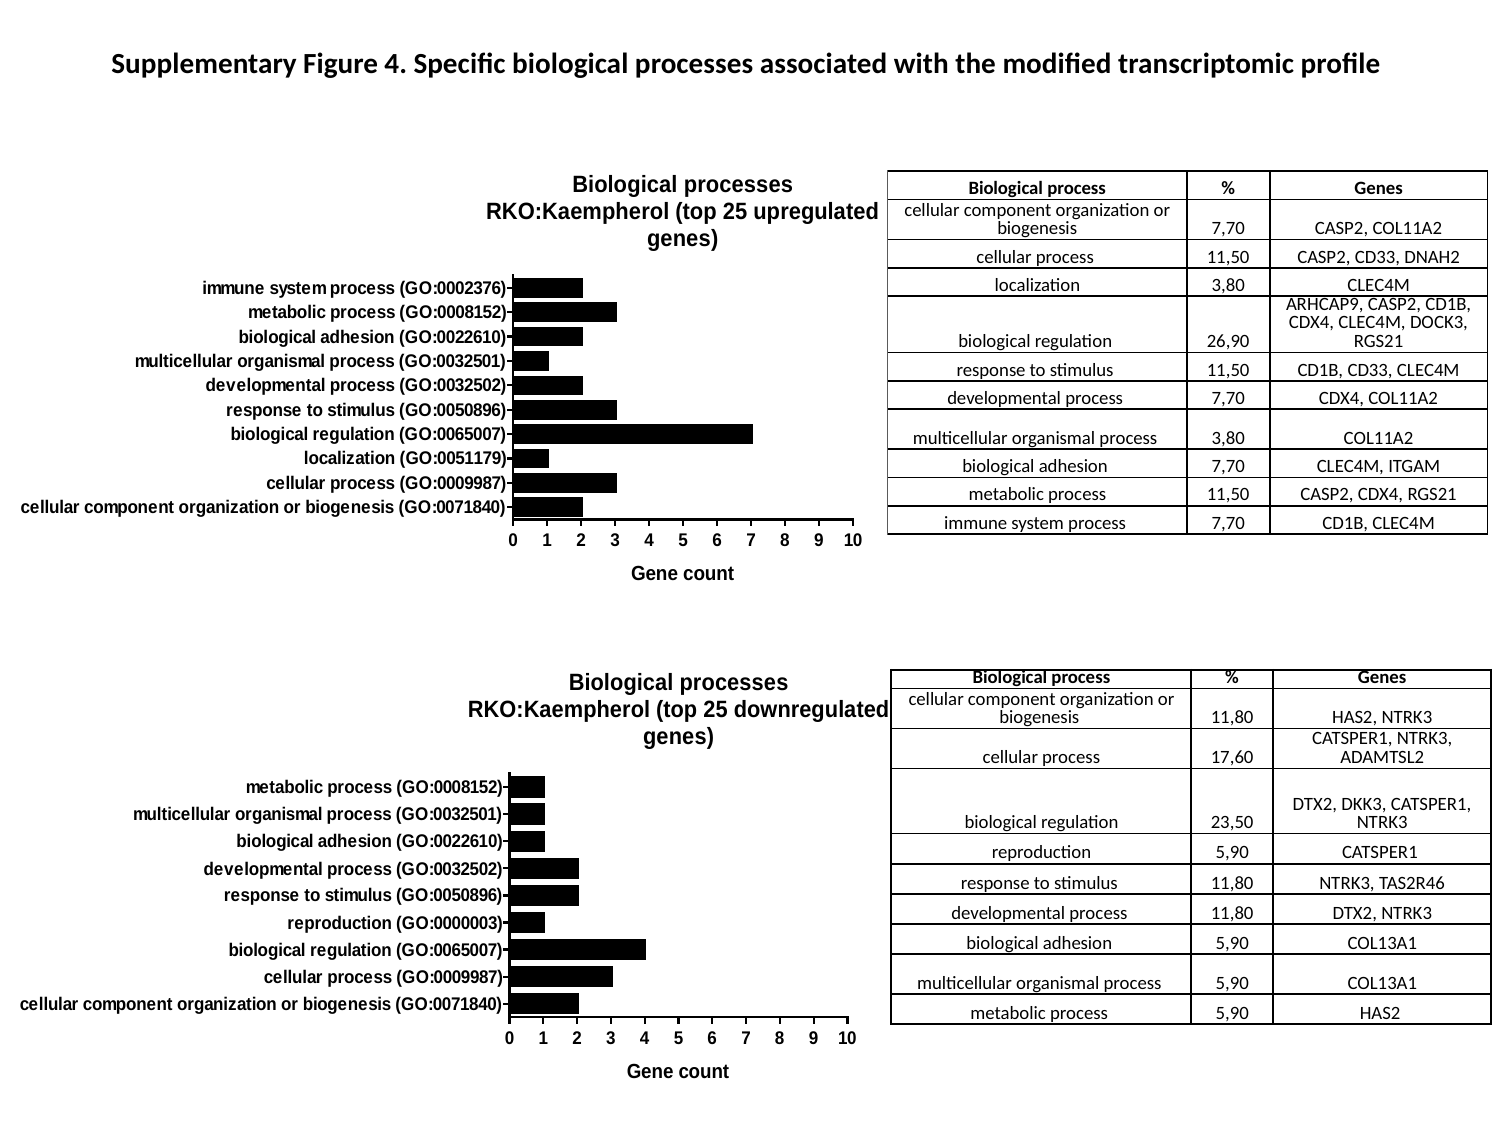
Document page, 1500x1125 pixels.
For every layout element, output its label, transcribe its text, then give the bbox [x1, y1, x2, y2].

table_cell 17,60 [1192, 729, 1272, 768]
table_cell developmental process [891, 382, 1186, 408]
table_cell response to stimulus [892, 865, 1190, 893]
table_cell 11,80 [1192, 895, 1272, 923]
table_cell biological regulation [892, 769, 1190, 833]
table_cell CDX4, COL11A2 [1271, 382, 1487, 408]
table_header Biological process [891, 172, 1186, 199]
table_cell HAS2, NTRK3 [1274, 689, 1490, 728]
table_cell CD1B, CD33, CLEC4M [1271, 353, 1487, 380]
picture [12, 165, 888, 592]
table_cell 7,70 [1188, 200, 1269, 239]
table_cell metabolic process [891, 478, 1186, 505]
table_cell ARHCAP9, CASP2, CD1B, CDX4, CLEC4M, DOCK3, RGS21 [1271, 297, 1487, 352]
table_cell CD1B, CLEC4M [1271, 507, 1487, 533]
table_cell reproduction [892, 834, 1190, 863]
table_cell immune system process [891, 507, 1186, 533]
picture [12, 656, 888, 1083]
table_cell 11,50 [1188, 353, 1269, 380]
table_cell biological adhesion [892, 925, 1190, 953]
table_cell 5,90 [1192, 834, 1272, 863]
table_cell 11,50 [1188, 478, 1269, 505]
table_cell CASP2, CDX4, RGS21 [1271, 478, 1487, 505]
table_cell developmental process [892, 895, 1190, 923]
table_cell multicellular organismal process [891, 410, 1186, 448]
table_cell metabolic process [892, 995, 1190, 1023]
table_header Biological process [892, 671, 1190, 688]
table_header % [1188, 172, 1269, 199]
table_cell 5,90 [1192, 925, 1272, 953]
table_header Genes [1274, 671, 1490, 688]
table_cell COL13A1 [1274, 955, 1490, 993]
table_cell NTRK3, TAS2R46 [1274, 865, 1490, 893]
table_cell CATSPER1 [1274, 834, 1490, 863]
table_header Genes [1271, 172, 1487, 199]
table_cell CLEC4M [1271, 269, 1487, 295]
table_header % [1192, 671, 1272, 688]
table_cell localization [891, 269, 1186, 295]
table_cell CLEC4M, ITGAM [1271, 450, 1487, 477]
table_cell cellular component organization or biogenesis [891, 200, 1186, 239]
table_cell HAS2 [1274, 995, 1490, 1023]
table_cell 3,80 [1188, 269, 1269, 295]
table_cell 26,90 [1188, 297, 1269, 352]
table_cell 7,70 [1188, 450, 1269, 477]
table_cell CATSPER1, NTRK3, ADAMTSL2 [1274, 729, 1490, 768]
table_cell 11,80 [1192, 865, 1272, 893]
table_cell 5,90 [1192, 955, 1272, 993]
table_cell CASP2, COL11A2 [1271, 200, 1487, 239]
table_cell DTX2, DKK3, CATSPER1, NTRK3 [1274, 769, 1490, 833]
table_cell CASP2, CD33, DNAH2 [1271, 240, 1487, 267]
table_cell 23,50 [1192, 769, 1272, 833]
table_cell 11,80 [1192, 689, 1272, 728]
table_cell DTX2, NTRK3 [1274, 895, 1490, 923]
table_cell 7,70 [1188, 382, 1269, 408]
table_cell multicellular organismal process [892, 955, 1190, 993]
table_cell COL11A2 [1271, 410, 1487, 448]
text_box Supplementary Figure 4. Specific biological processes associated with the modified transcriptomic profile [0, 36, 1500, 87]
table_cell cellular process [891, 240, 1186, 267]
table_cell 7,70 [1188, 507, 1269, 533]
table_cell 11,50 [1188, 240, 1269, 267]
table_cell 5,90 [1192, 995, 1272, 1023]
table_cell 3,80 [1188, 410, 1269, 448]
table_cell biological regulation [891, 297, 1186, 352]
table_cell biological adhesion [891, 450, 1186, 477]
table_cell COL13A1 [1274, 925, 1490, 953]
table_cell cellular process [892, 729, 1190, 768]
table_cell cellular component organization or biogenesis [892, 689, 1190, 728]
table_cell response to stimulus [891, 353, 1186, 380]
